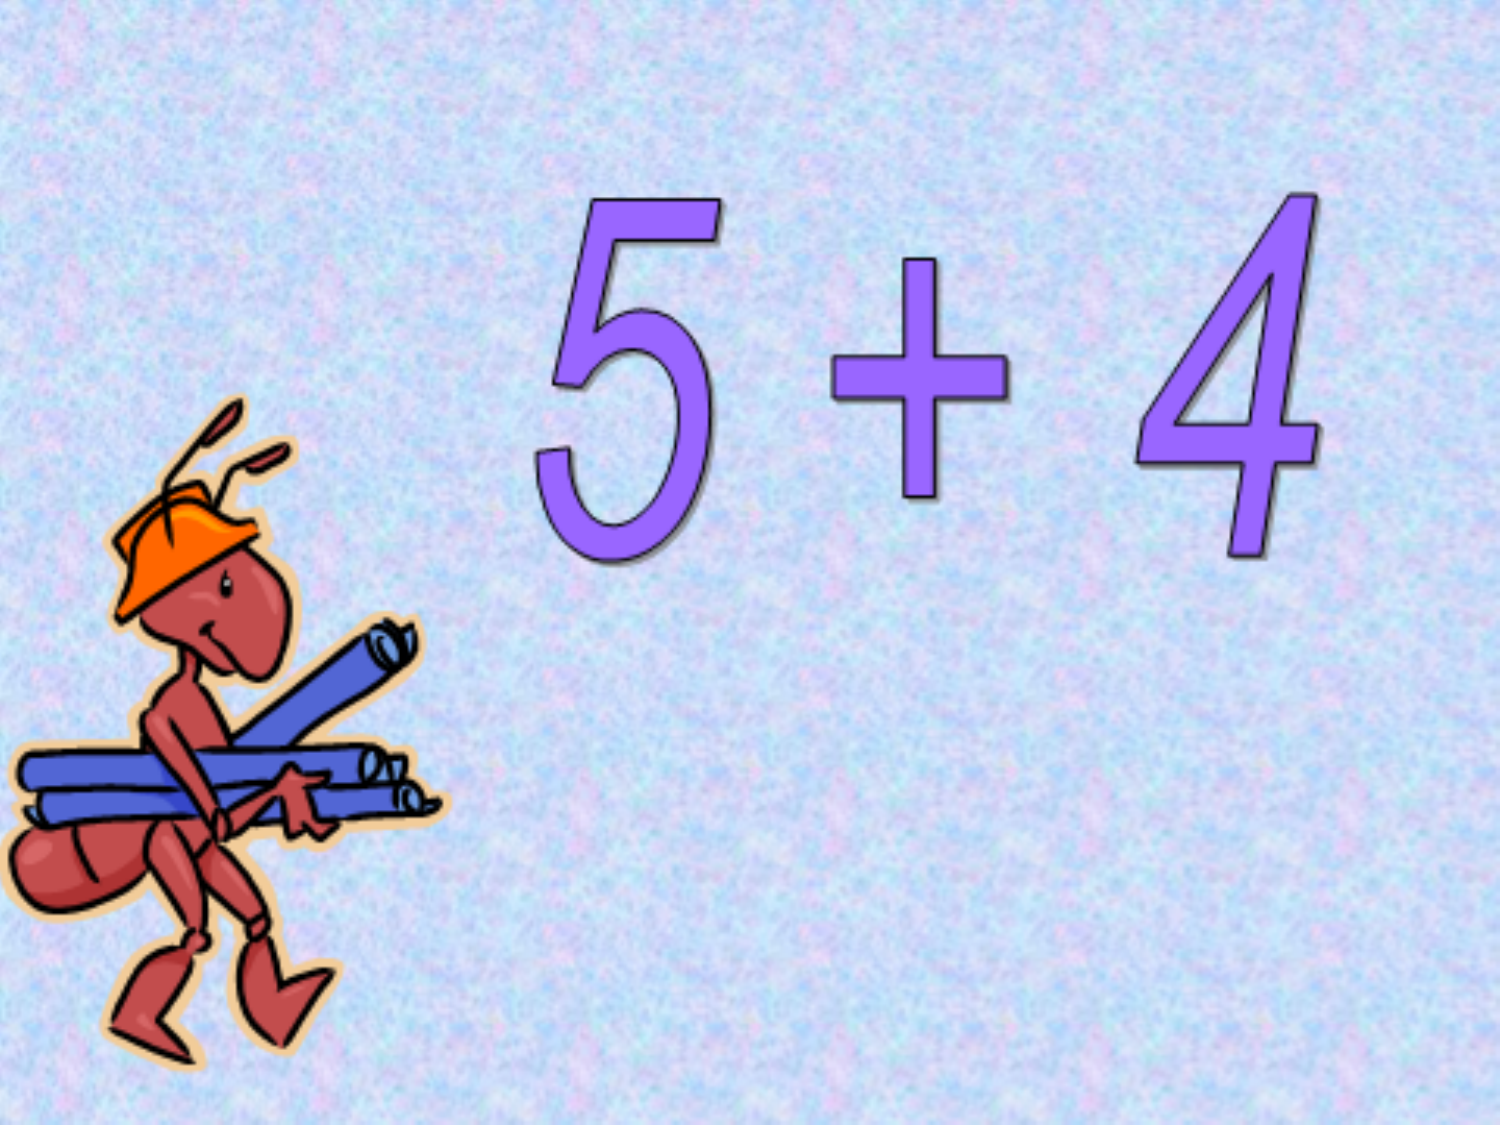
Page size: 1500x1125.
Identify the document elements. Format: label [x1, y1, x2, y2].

list [0, 0, 1500, 1125]
